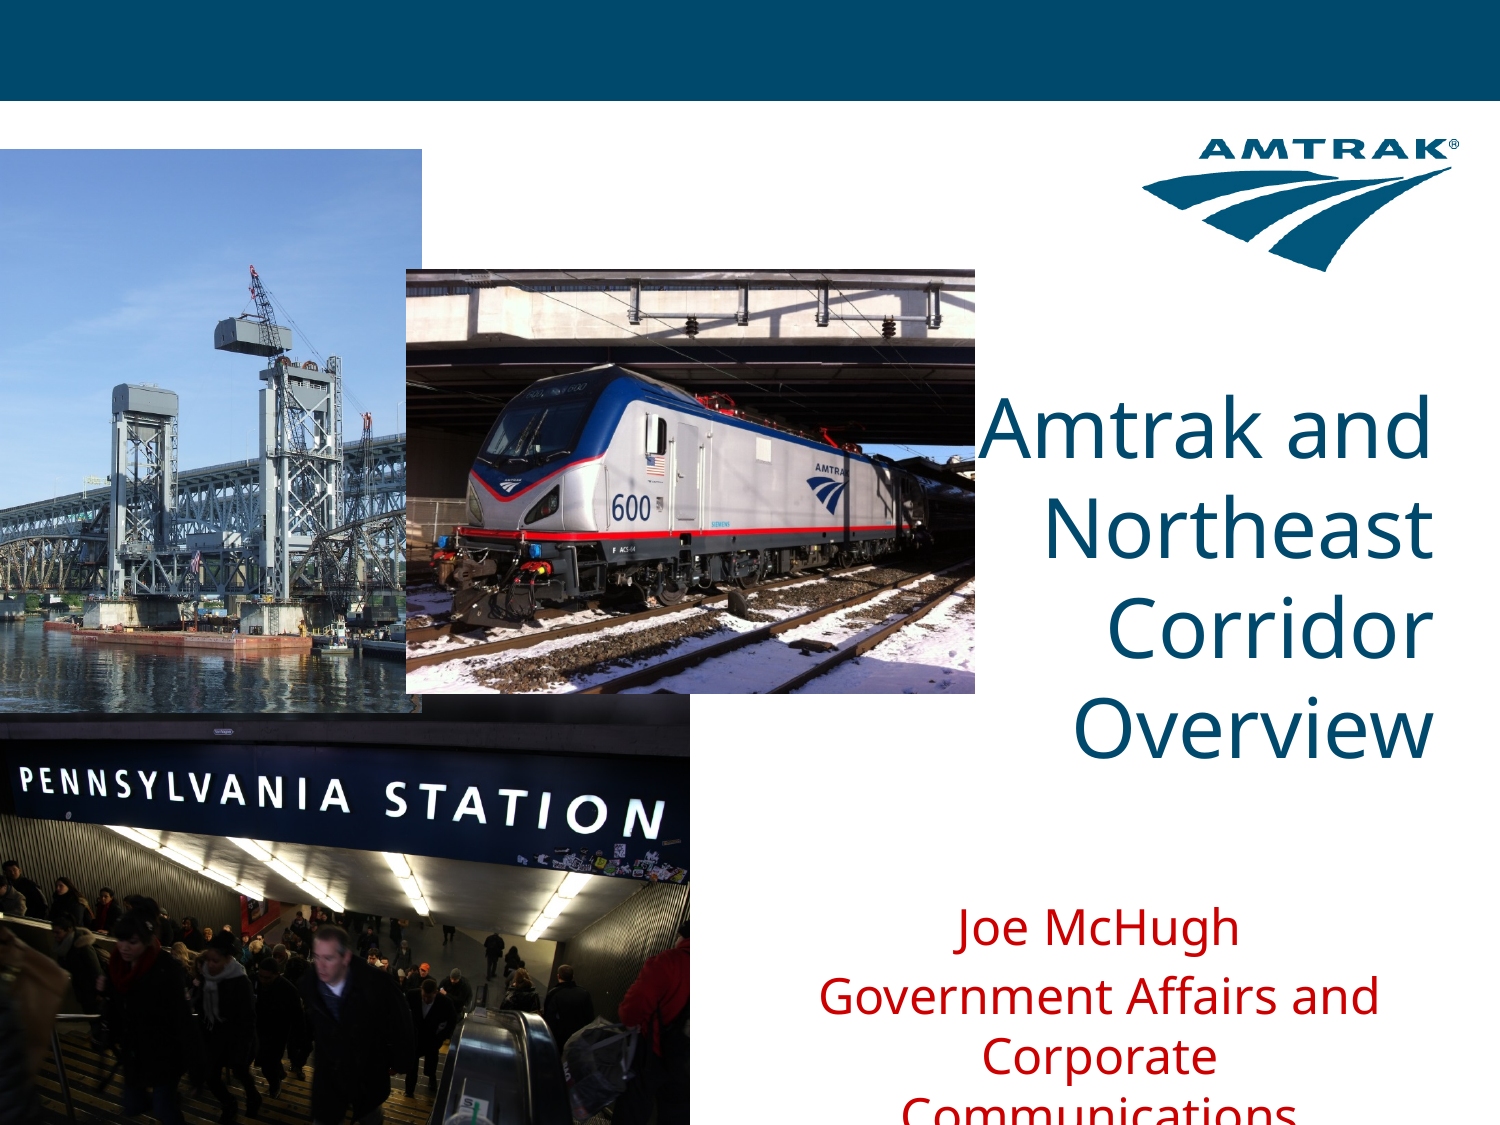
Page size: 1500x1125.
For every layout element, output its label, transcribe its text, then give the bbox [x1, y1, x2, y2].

title Amtrak and Northeast Corridor Overview [812, 299, 1450, 751]
picture [0, 149, 976, 1125]
picture [1100, 102, 1500, 313]
subtitle Joe McHugh Government Affairs and Corporate Communications [774, 887, 1425, 1013]
